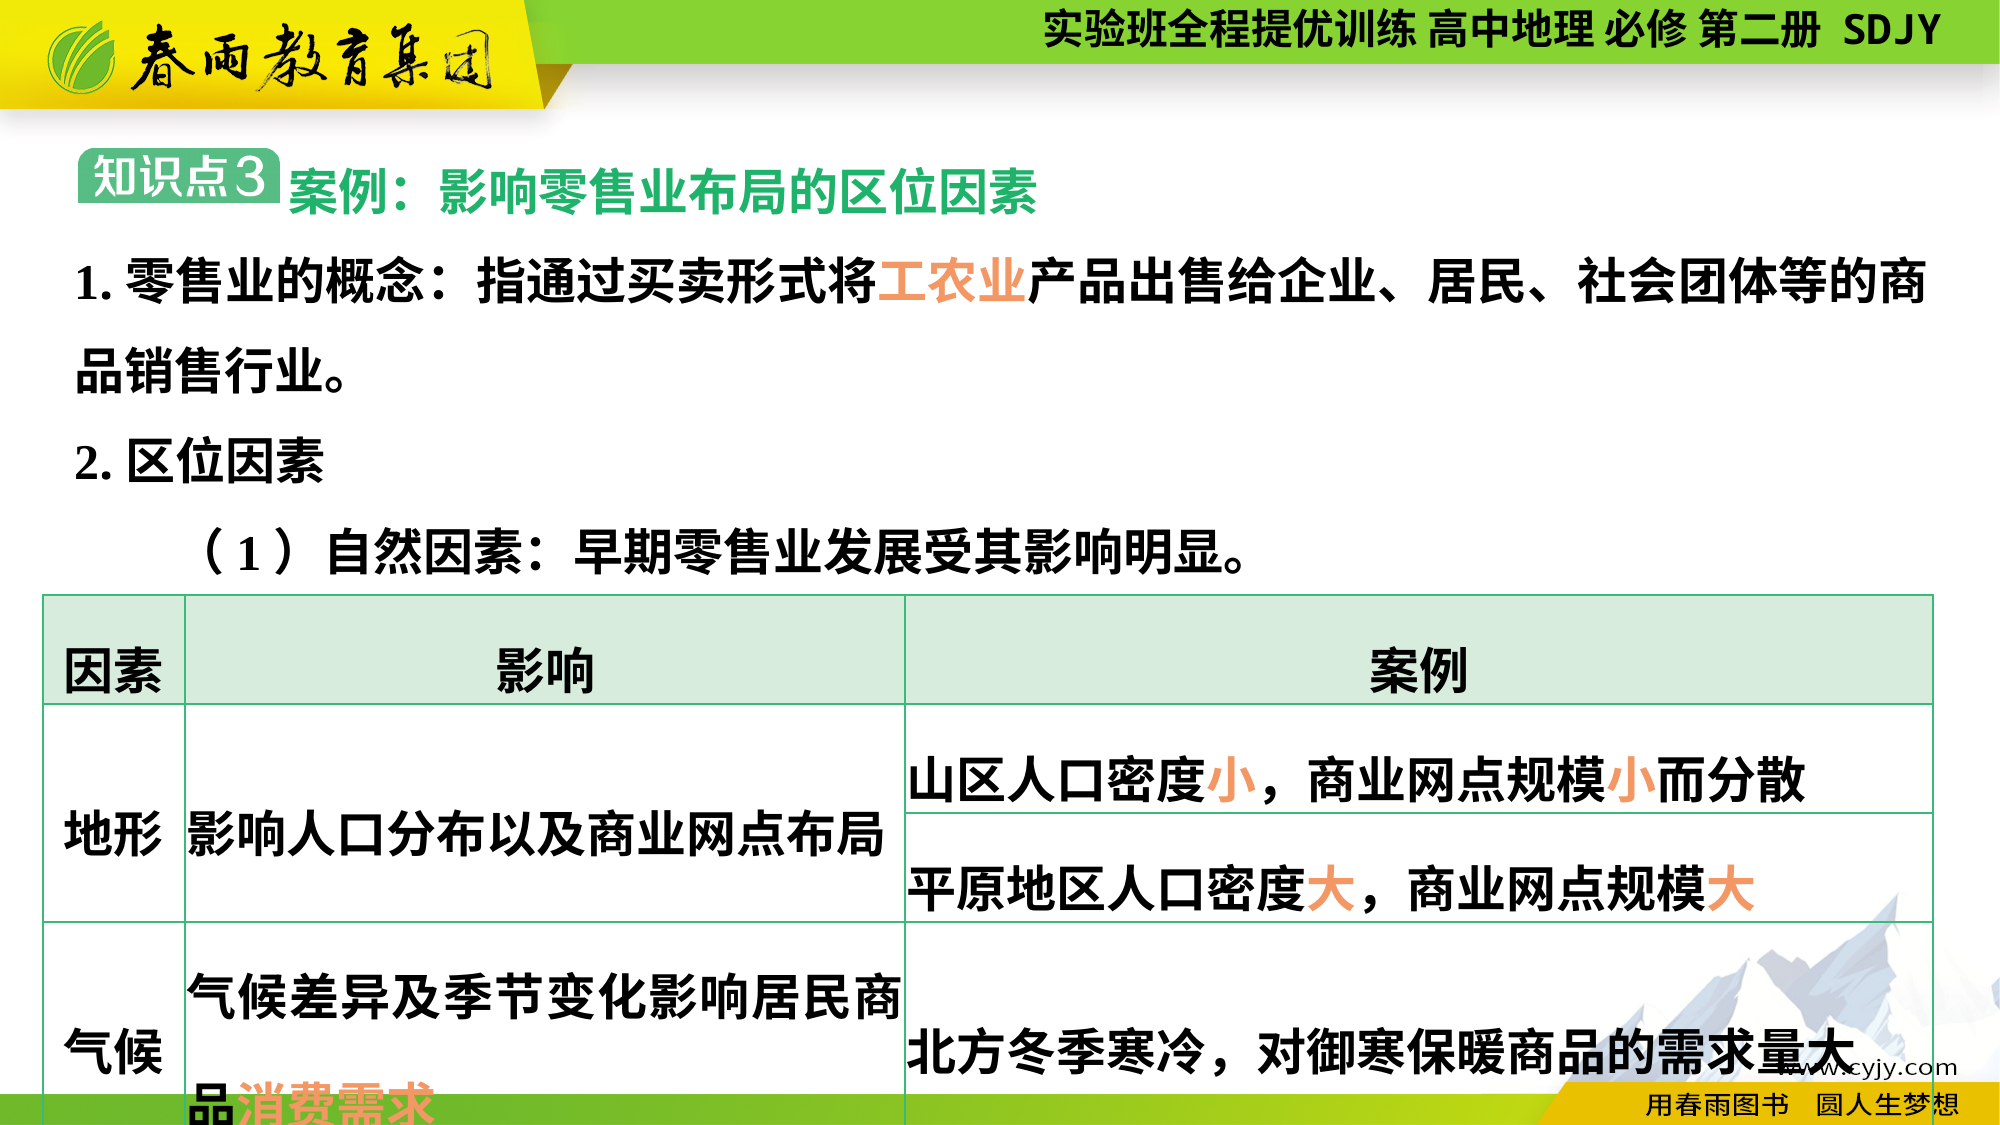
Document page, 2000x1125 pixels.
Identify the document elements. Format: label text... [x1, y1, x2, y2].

table_header 案例 [906, 596, 1932, 703]
table_cell 北方冬季寒冷，对御寒保暖商品的需求量大 [906, 923, 1932, 1125]
picture [0, 0, 2000, 1125]
table_cell 影响人口分布以及商业网点布局 [186, 705, 904, 921]
table_header 影响 [186, 596, 904, 703]
table_cell 平原地区人口密度大，商业网点规模大 [906, 814, 1932, 921]
table_header 因素 [44, 596, 184, 703]
table_cell 山区人口密度小，商业网点规模小而分散 [906, 705, 1932, 812]
list 案例：影响零售业布局的区位因素 1.零售业的概念：指通过买卖形式将工农业产品出售给企业、居民、社会团体等的商品销售行业。 2.区位因素 （1）自然因素：早期零售业发展受其影响明显。 [59, 122, 1944, 592]
table_cell 气候差异及季节变化影响居民商品消费需求 [186, 923, 904, 1125]
table_cell 地形 [44, 705, 184, 921]
table_cell 气候 [44, 923, 184, 1125]
